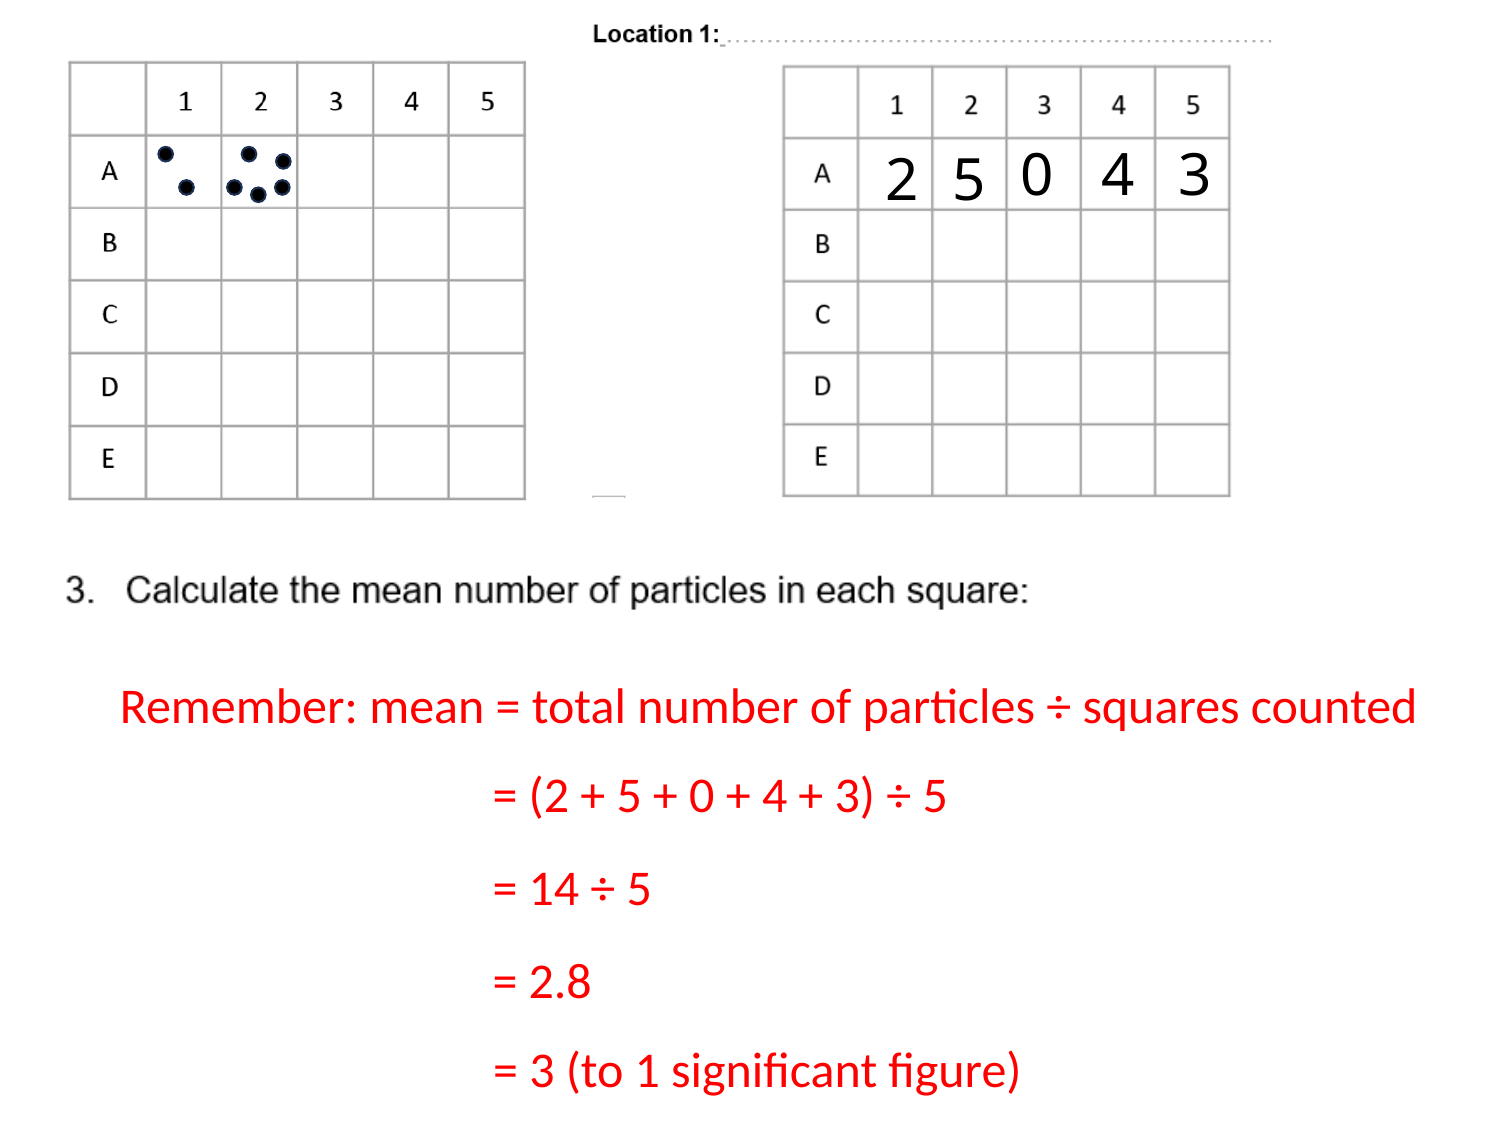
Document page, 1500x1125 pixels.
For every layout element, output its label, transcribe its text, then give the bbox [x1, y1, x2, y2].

picture [577, 7, 1273, 498]
text_box Remember: mean = total number of particles ÷ squares counted [105, 666, 1500, 741]
text_box = (2 + 5 + 0 + 4 + 3) ÷ 5 [477, 755, 1444, 831]
picture [47, 46, 544, 510]
text_box = 2.8 [477, 941, 750, 1016]
text_box = 3 (to 1 significant figure) [478, 1029, 1394, 1105]
text_box = 14 ÷ 5 [477, 848, 689, 941]
picture [47, 561, 1071, 638]
